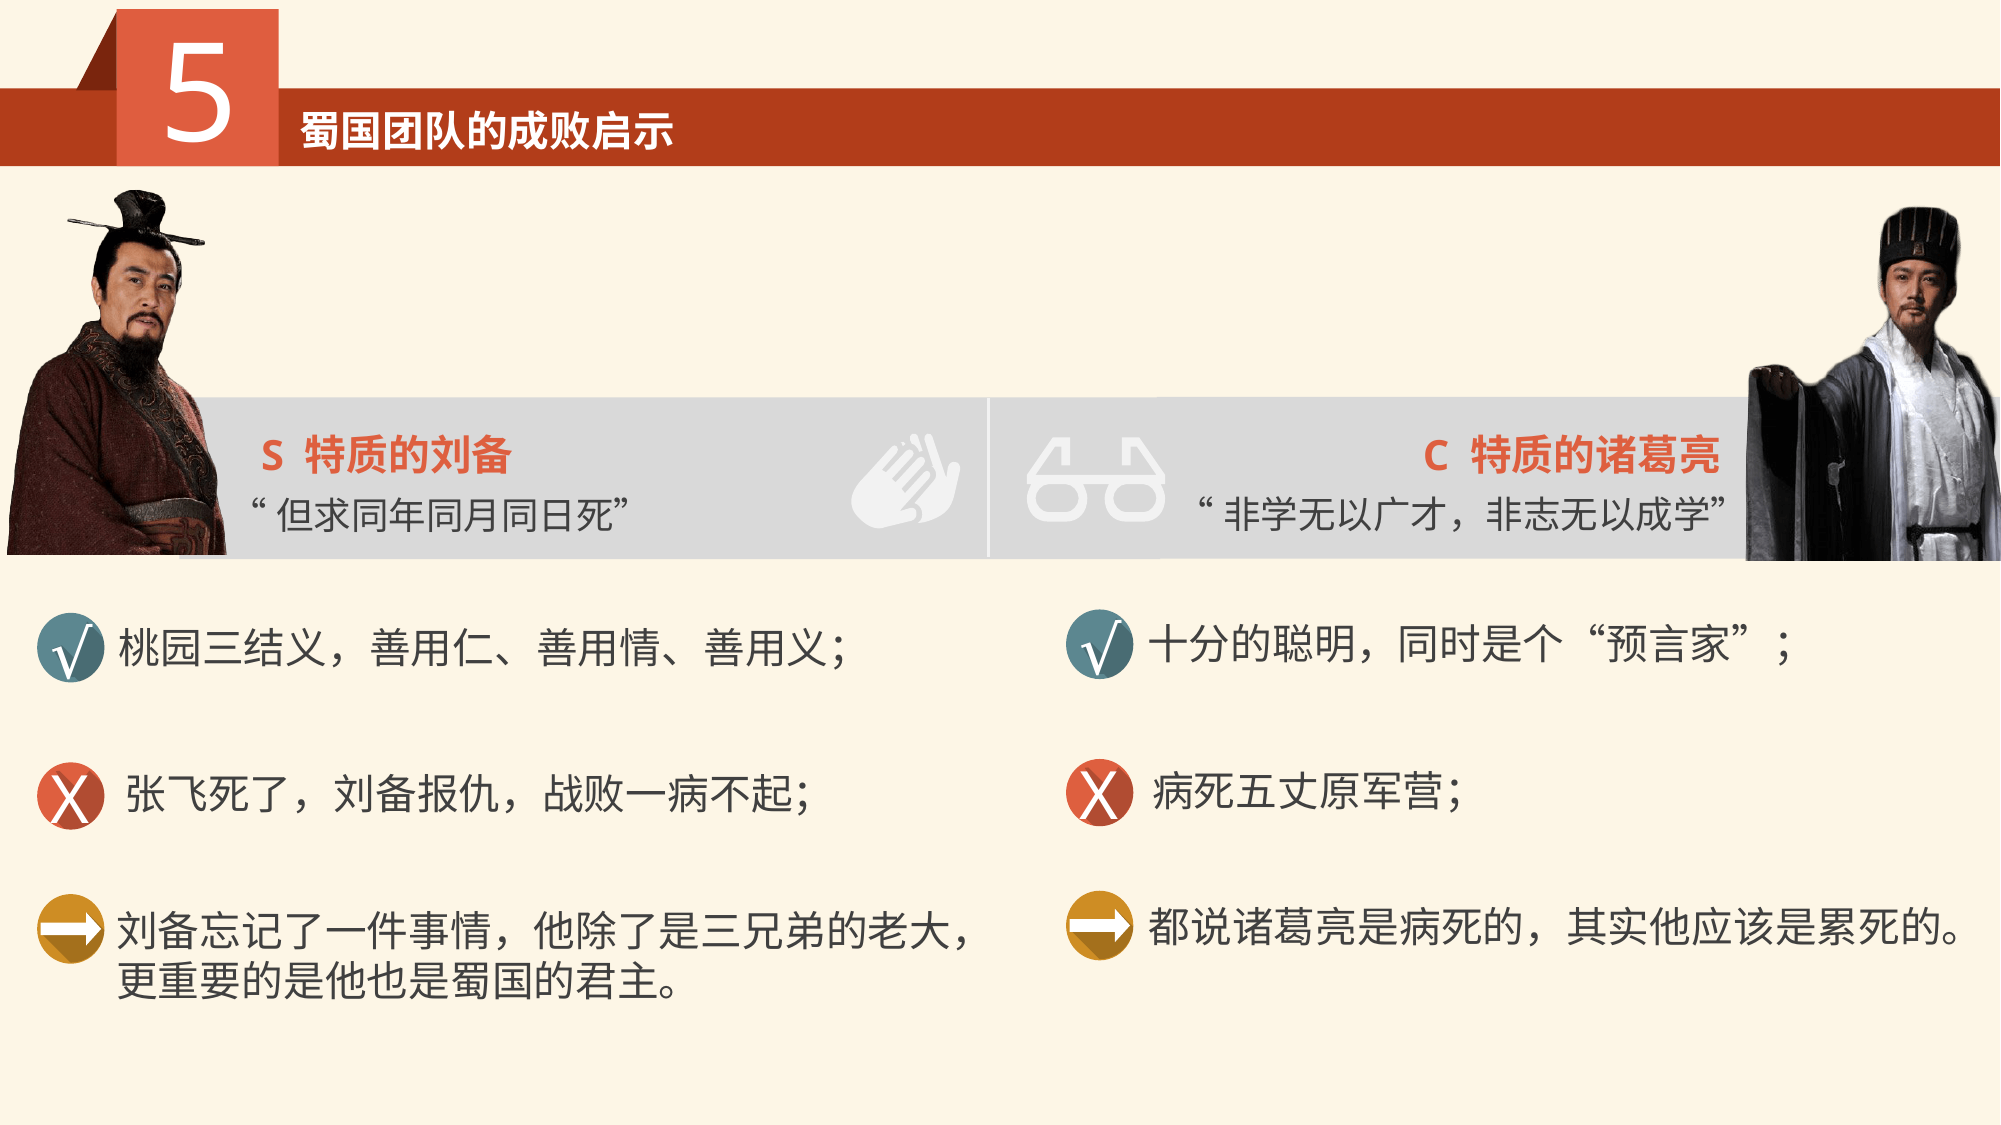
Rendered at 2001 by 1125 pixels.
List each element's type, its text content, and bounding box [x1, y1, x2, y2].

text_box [1061, 600, 1834, 697]
text_box [1026, 437, 1156, 522]
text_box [32, 604, 889, 701]
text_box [33, 749, 853, 845]
picture [0, 179, 340, 555]
text_box [178, 396, 1156, 560]
text_box “但求同年同月同日死” [340, 484, 666, 545]
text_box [1066, 890, 2000, 961]
text_box S 特质的刘备 [340, 421, 529, 484]
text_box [0, 0, 2000, 179]
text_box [856, 428, 957, 538]
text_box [1156, 191, 2000, 561]
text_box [1062, 745, 1503, 842]
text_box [37, 894, 989, 1013]
